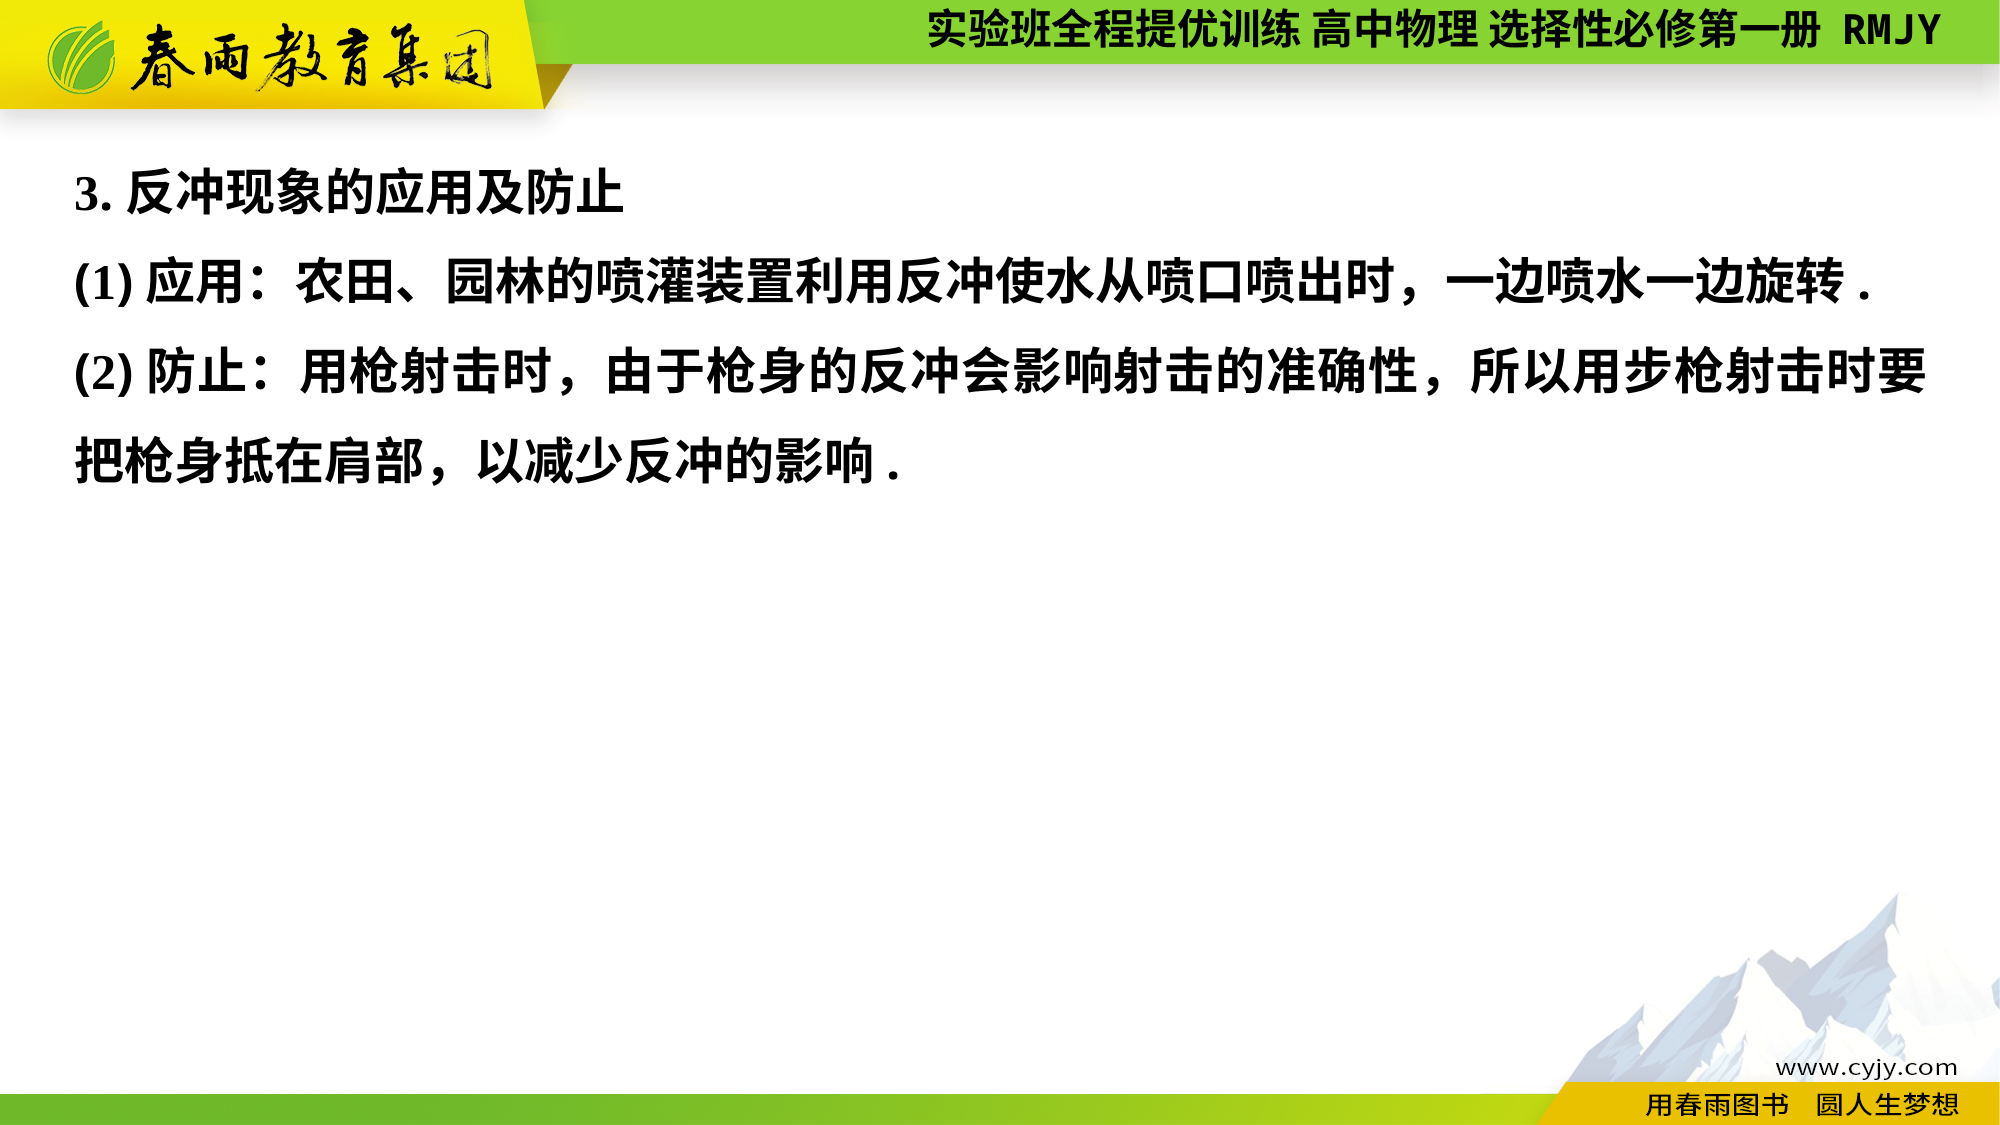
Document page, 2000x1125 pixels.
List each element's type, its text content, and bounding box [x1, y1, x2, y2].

picture [0, 0, 2000, 1125]
list 3.反冲现象的应用及防止 (1)应用：农田、园林的喷灌装置利用反冲使水从喷口喷出时，一边喷水一边旋转. (2)防止：用枪射击时，由于枪身的反冲会影响射击的准确性，所以用步枪射击时要把枪身抵在肩部，以减少反冲的影响. [59, 122, 1944, 490]
